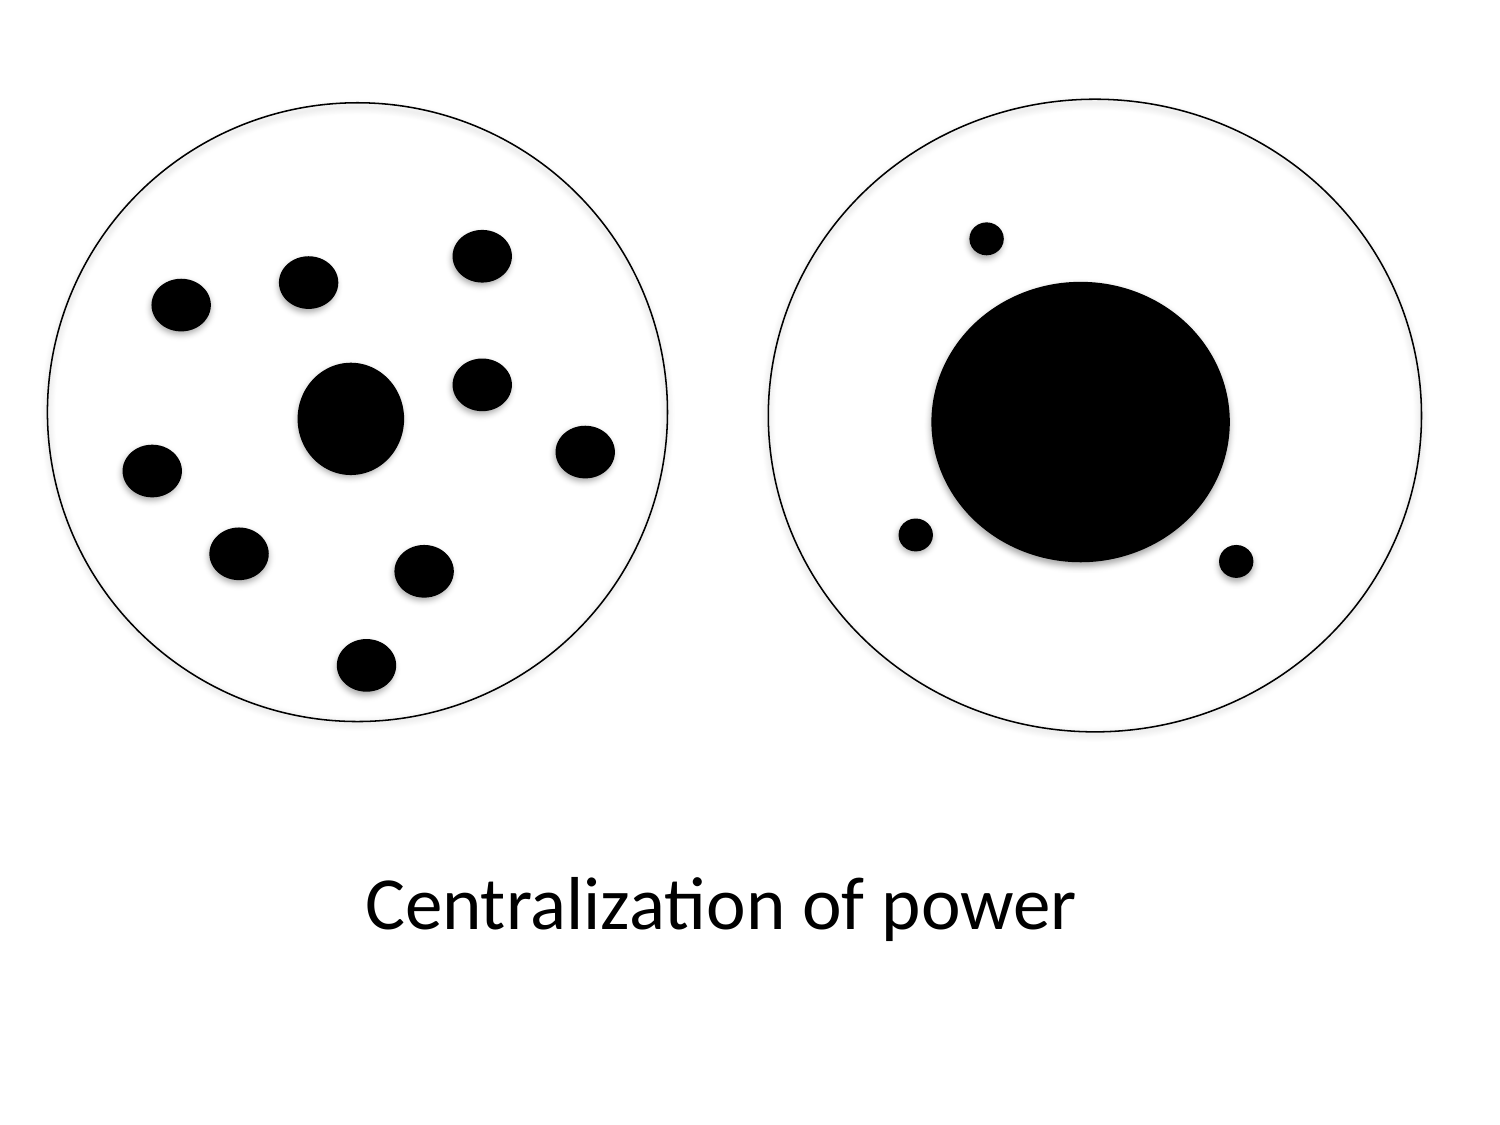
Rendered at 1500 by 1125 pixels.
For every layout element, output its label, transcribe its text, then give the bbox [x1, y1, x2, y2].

text_box [1219, 544, 1254, 578]
text_box [394, 544, 454, 598]
text_box [969, 222, 1004, 256]
text_box [898, 518, 933, 552]
text_box [452, 229, 512, 283]
text_box [452, 358, 512, 412]
text_box [122, 444, 182, 498]
text_box [297, 362, 405, 476]
text_box [767, 98, 1423, 733]
text_box [209, 527, 269, 581]
text_box [555, 425, 615, 479]
text_box [278, 256, 339, 309]
text_box [931, 281, 1230, 563]
text_box Centralization of power [350, 847, 1097, 952]
text_box [151, 278, 211, 332]
text_box [336, 639, 397, 692]
text_box [46, 101, 669, 723]
